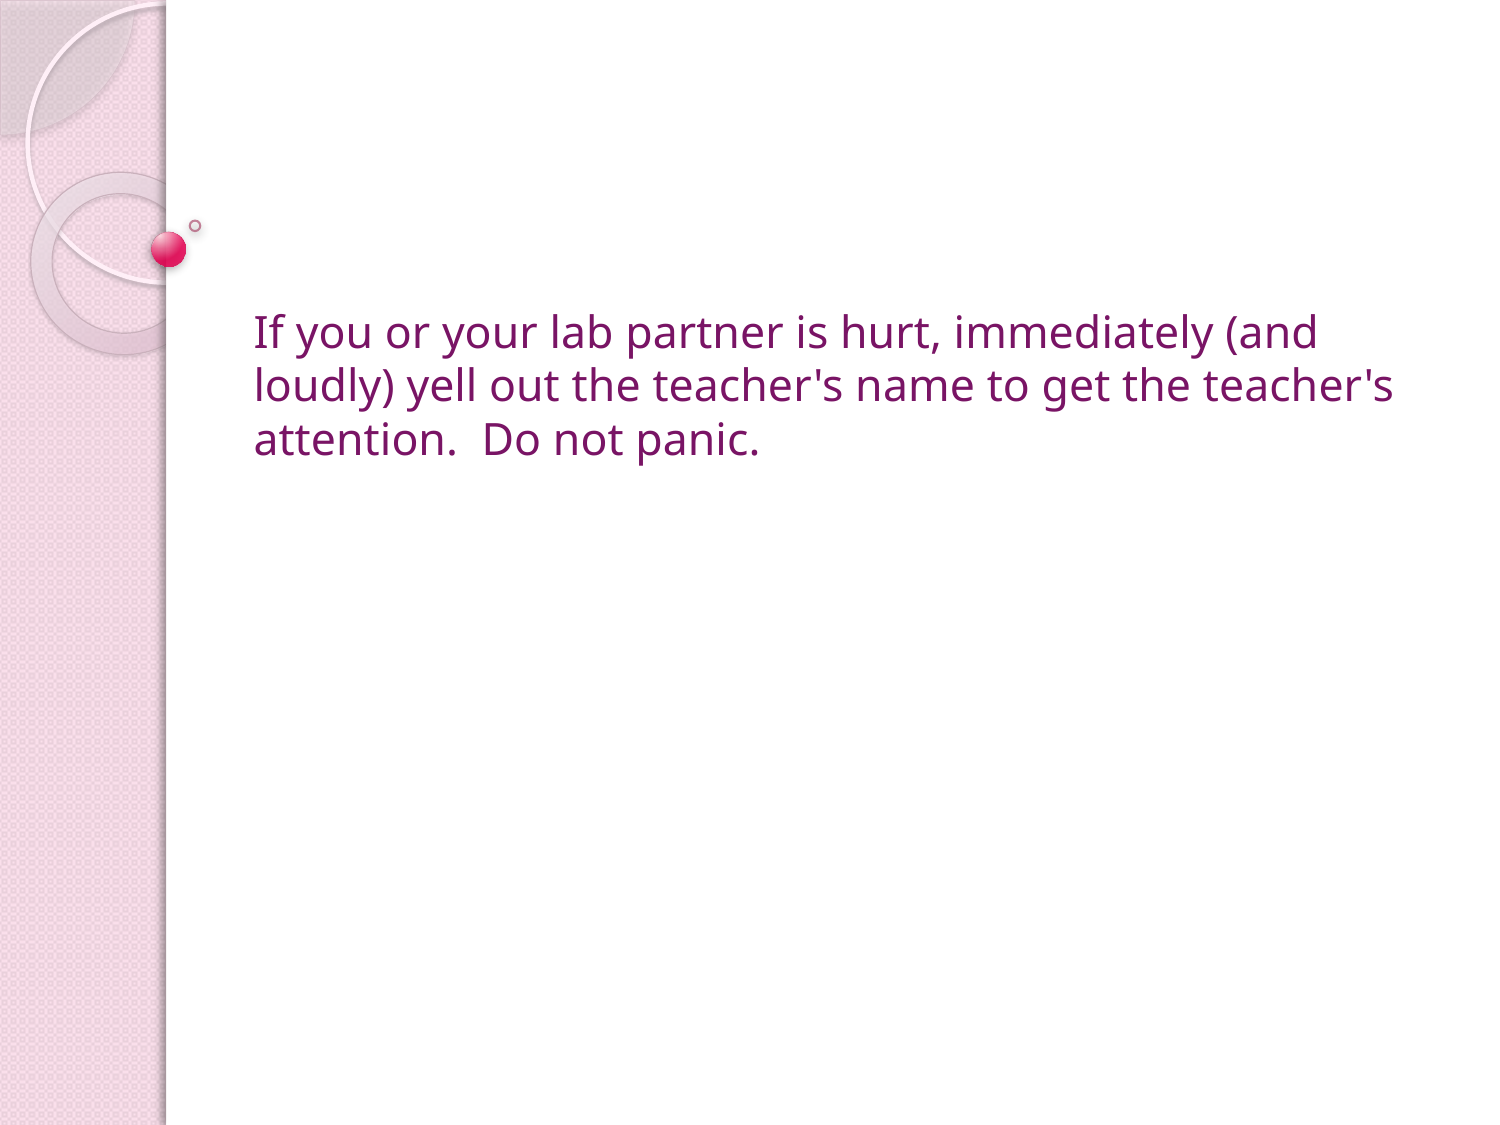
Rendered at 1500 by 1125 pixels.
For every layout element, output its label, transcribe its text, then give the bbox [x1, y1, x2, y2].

subtitle If you or your lab partner is hurt, immediately (and loudly) yell out the teacher's name to get the teacher's attention. Do not panic. [234, 303, 1450, 591]
